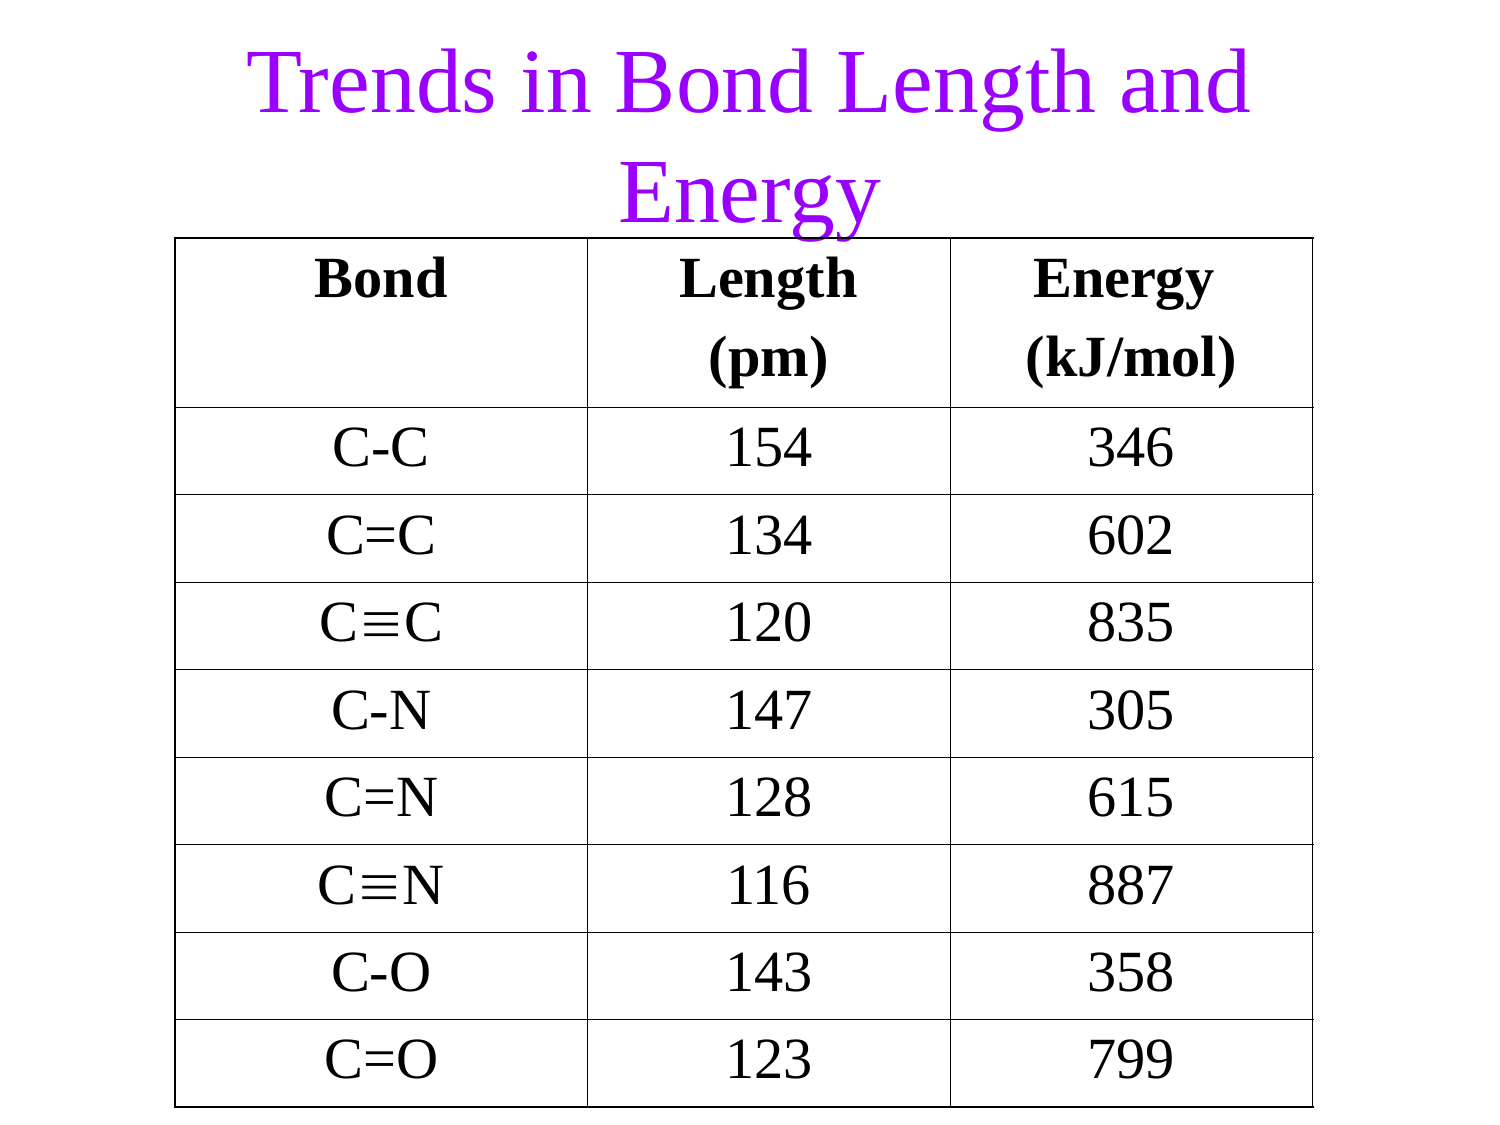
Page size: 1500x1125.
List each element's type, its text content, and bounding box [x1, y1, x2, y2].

table_cell 799 [951, 1020, 1312, 1106]
table_cell CN [176, 845, 587, 932]
table_cell CC [176, 583, 587, 669]
table_cell 154 [588, 408, 950, 494]
table_cell C=O [176, 1020, 587, 1106]
table_cell C-N [176, 670, 587, 757]
table_cell C-O [176, 933, 587, 1019]
table_cell 120 [588, 583, 950, 669]
table_cell 128 [588, 758, 950, 844]
table_header Length (pm) [588, 239, 950, 407]
table_header Energy (kJ/mol) [951, 239, 1312, 407]
table_cell 147 [588, 670, 950, 757]
table_cell 346 [951, 408, 1312, 494]
table_cell 134 [588, 495, 950, 582]
table_cell 305 [951, 670, 1312, 757]
table_cell C-C [176, 408, 587, 494]
table_cell 887 [951, 845, 1312, 932]
table_cell 615 [951, 758, 1312, 844]
table_header Bond [176, 239, 587, 407]
table_cell C=C [176, 495, 587, 582]
table_cell 358 [951, 933, 1312, 1019]
table_cell 123 [588, 1020, 950, 1106]
table_cell 116 [588, 845, 950, 932]
text_box Trends in Bond Length and Energy [112, 37, 1388, 225]
table_cell 143 [588, 933, 950, 1019]
table_cell C=N [176, 758, 587, 844]
table_cell 602 [951, 495, 1312, 582]
table_cell 835 [951, 583, 1312, 669]
